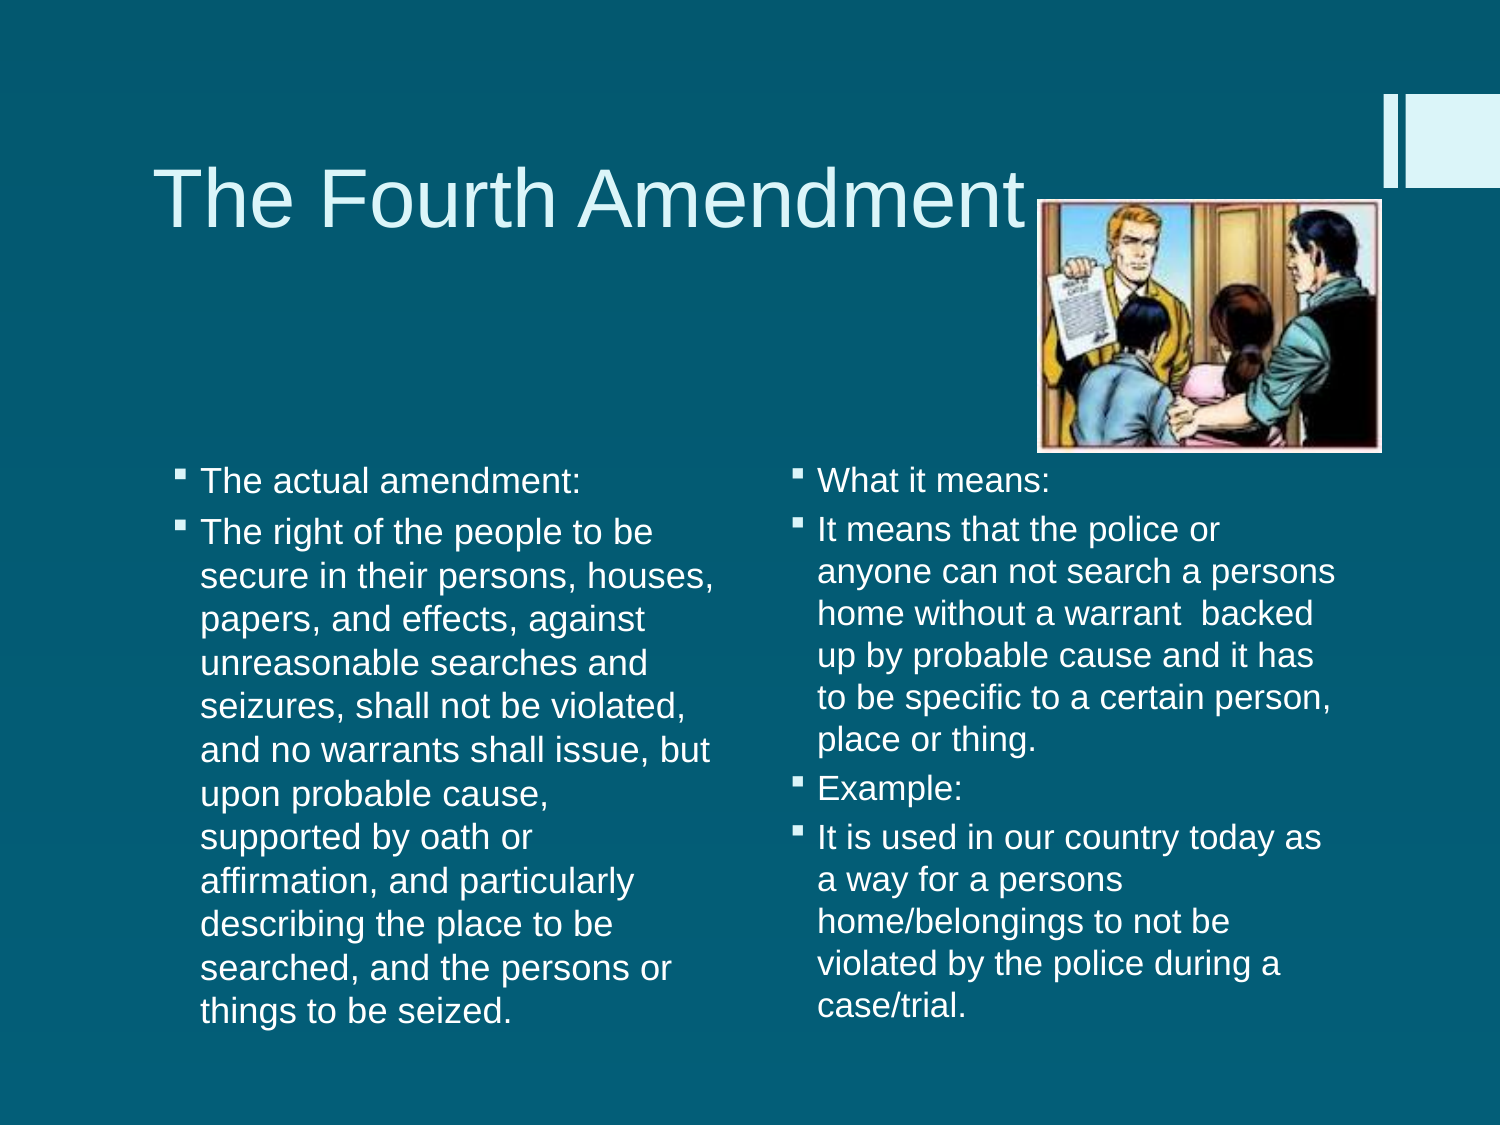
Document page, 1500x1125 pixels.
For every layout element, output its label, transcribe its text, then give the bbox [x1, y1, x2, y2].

title The Fourth Amendment [137, 62, 1338, 252]
picture [1038, 200, 1381, 452]
list The actual amendment: The right of the people to be secure in their persons, houses, papers, and effects, against unreasonable searches and seizures, shall not be violated, and no warrants shall issue, but upon probable cause, supported by oath or affirmation, and particularly describing the place to be searched, and the persons or things to be seized. [150, 450, 735, 1040]
list What it means: It means that the police or anyone can not search a persons home without a warrant backed up by probable cause and it has to be specific to a certain person, place or thing. Example: It is used in our country today as a way for a persons home/belongings to not be violated by the police during a case/trial. [768, 450, 1353, 1040]
